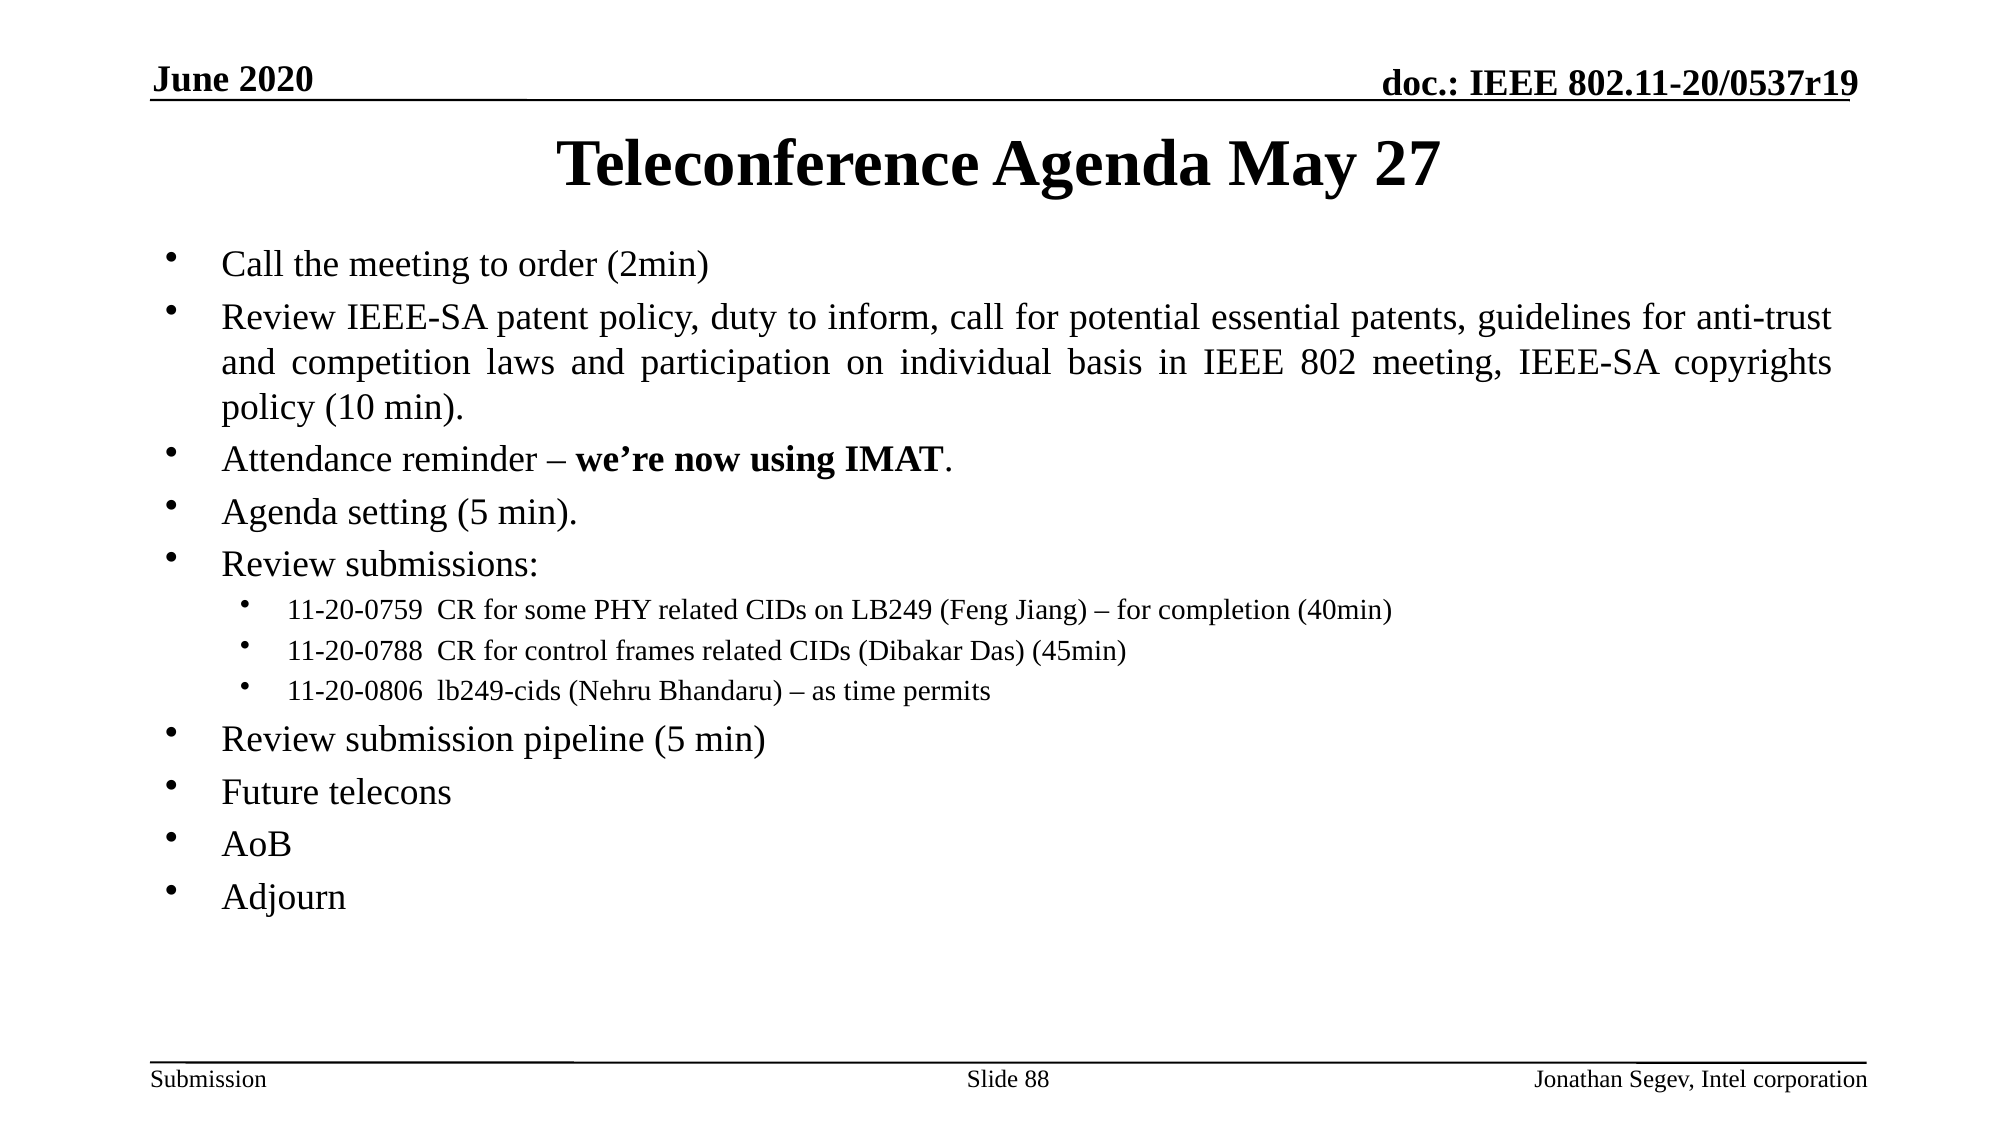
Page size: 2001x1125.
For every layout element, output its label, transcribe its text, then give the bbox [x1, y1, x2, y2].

footer Jonathan Segev, Intel corporation [1171, 1061, 1869, 1093]
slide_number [152, 54, 563, 100]
title Teleconference Agenda May 27 [149, 112, 1850, 205]
slide_number Slide 88 [950, 1061, 1067, 1123]
list Call the meeting to order (2min) Review IEEE-SA patent policy, duty to inform, call for potential essential patents, guidelines for anti-trust and competition laws and participation on individual basis in IEEE 802 meeting, IEEE-SA copyrights policy (10 min). Attendance reminder – we’re now using IMAT. Agenda setting (5 min). Review submissions: 11-20-0759 CR for some PHY related CIDs on LB249 (Feng Jiang) – for completion (40min) 11-20-0788 CR for control frames related CIDs (Dibakar Das) (45min) 11-20-0806 lb249-cids (Nehru Bhandaru) – as time permits Review submission pipeline (5 min) Future telecons AoB Adjourn [149, 231, 1850, 1000]
